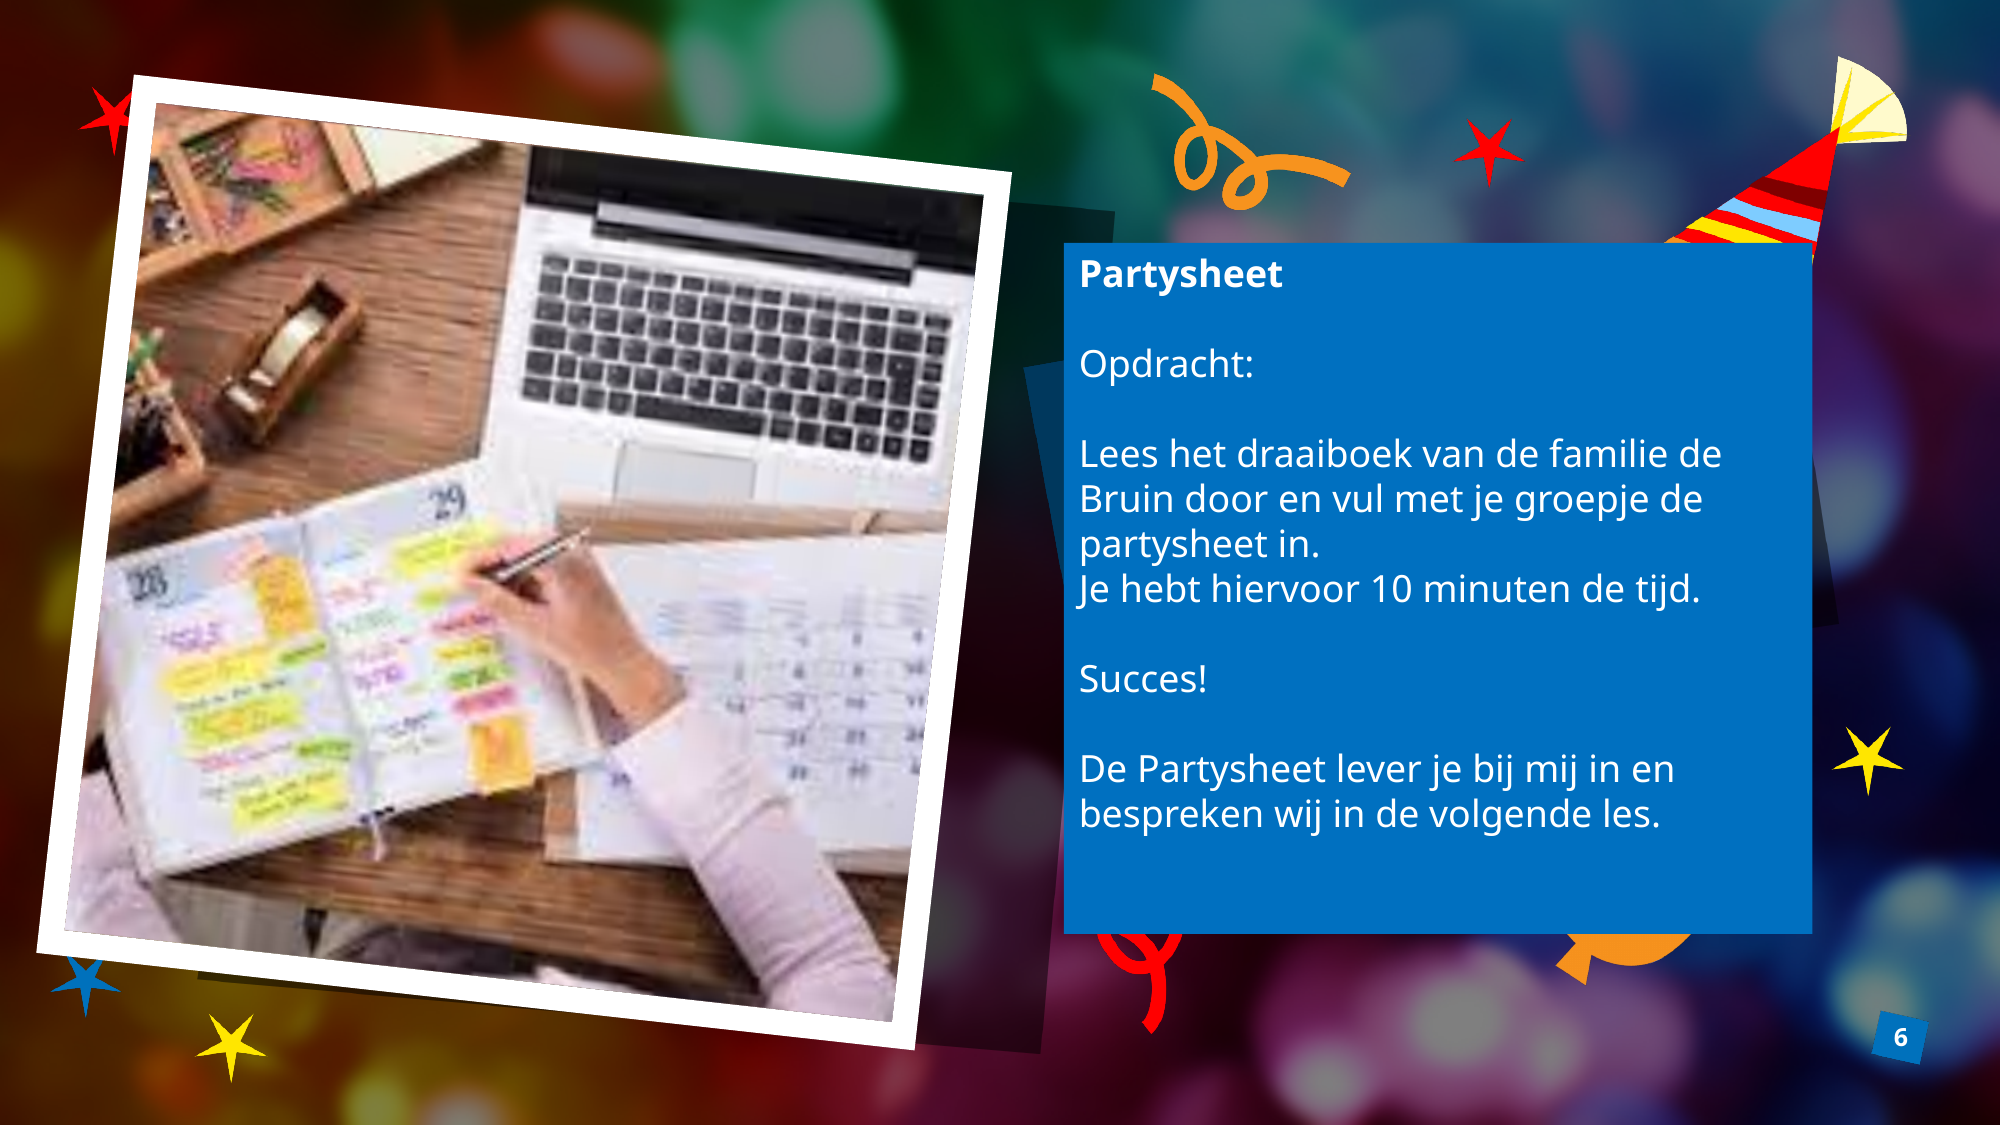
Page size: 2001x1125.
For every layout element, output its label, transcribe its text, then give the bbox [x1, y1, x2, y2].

slide_number 6 [1866, 1008, 1936, 1069]
text_box [1063, 242, 1813, 934]
text_box Partysheet Opdracht: Lees het draaiboek van de familie de Bruin door en vul met je groepje de partysheet in. Je hebt hiervoor 10 minuten de tijd. Succes! De Partysheet lever je bij mij in en bespreken wij in de volgende les. [1063, 242, 1778, 843]
picture [0, 0, 2000, 1125]
text_box [1106, 934, 1778, 1006]
